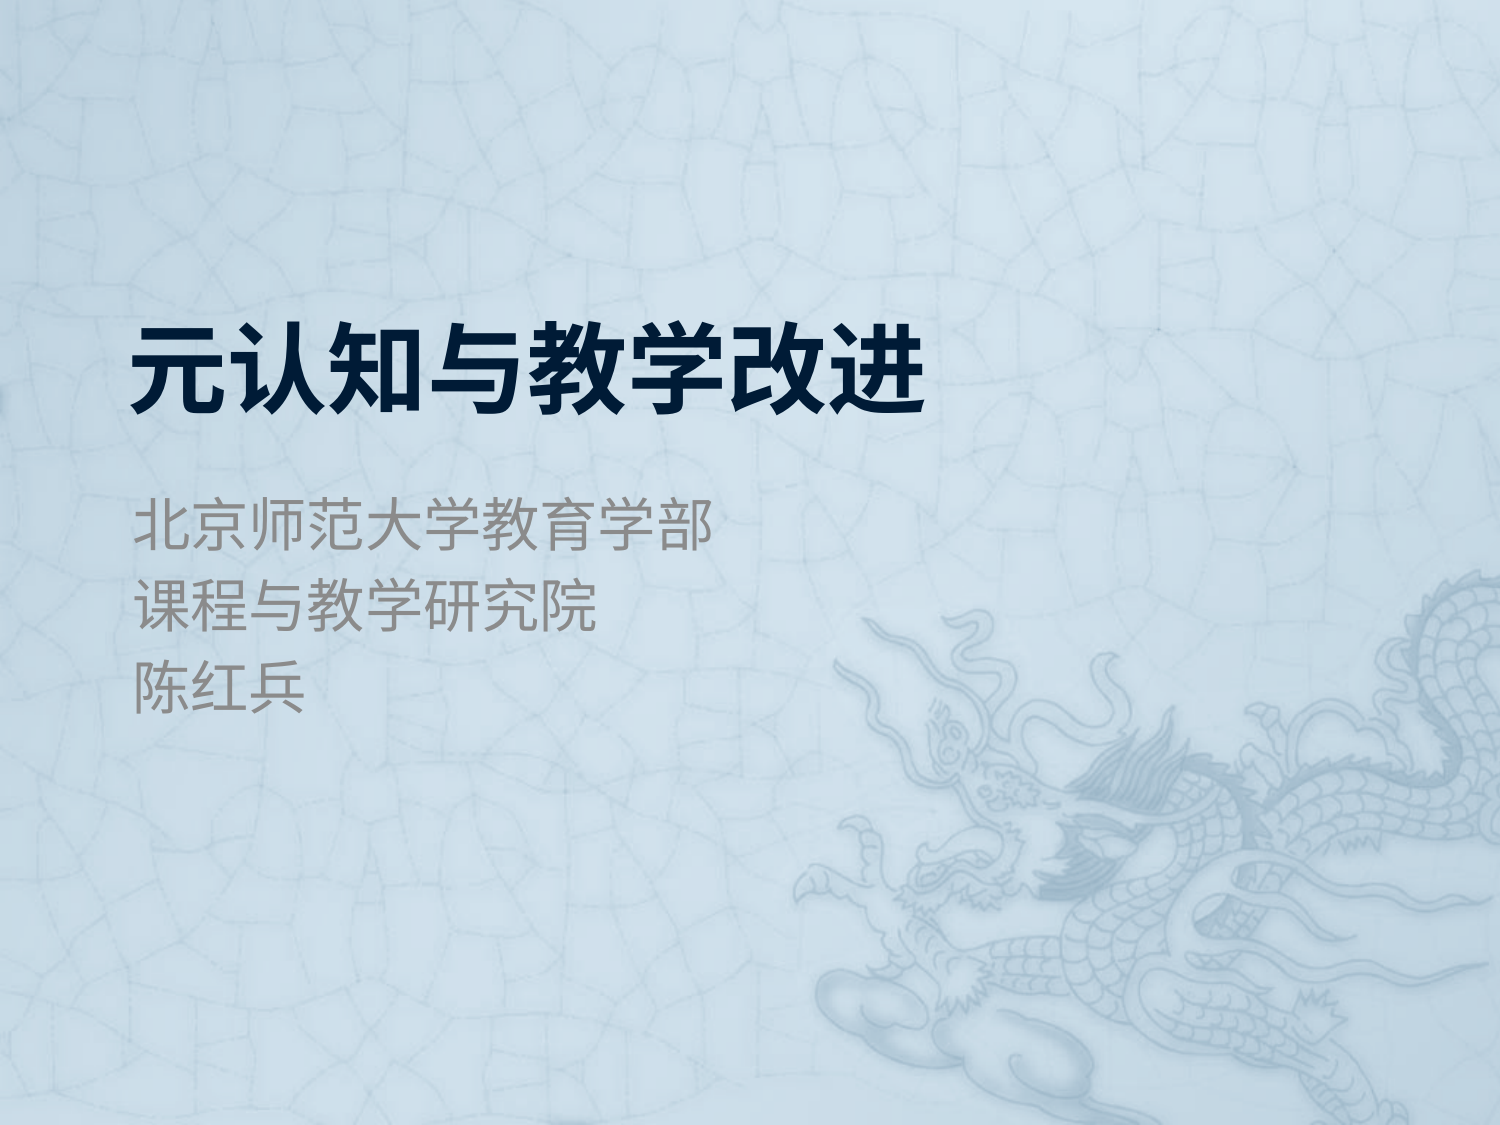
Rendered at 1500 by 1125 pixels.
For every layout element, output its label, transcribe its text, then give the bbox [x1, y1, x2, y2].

title 元认知与教学改进 [112, 192, 1388, 434]
subtitle 北京师范大学教育学部 课程与教学研究院 陈红兵 [116, 480, 1212, 769]
